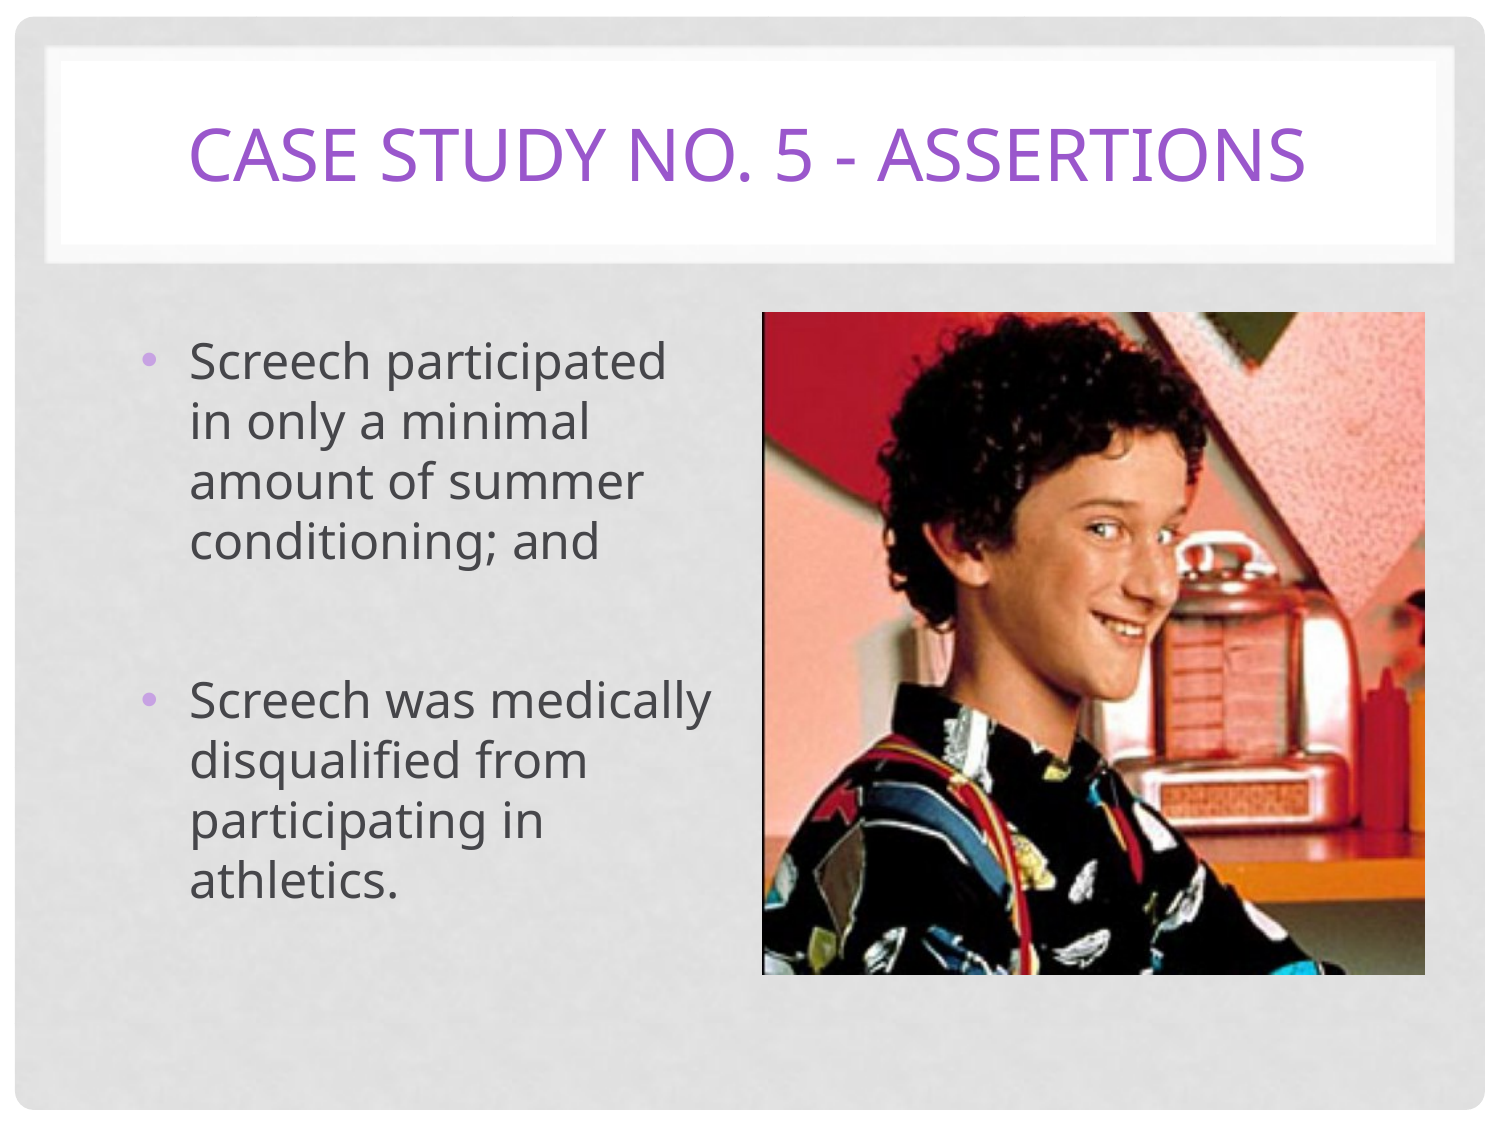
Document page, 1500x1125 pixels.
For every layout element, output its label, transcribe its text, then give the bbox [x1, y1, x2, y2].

list Screech participated in only a minimal amount of summer conditioning; and Screech was medically disqualified from participating in athletics. [69, 281, 733, 1005]
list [762, 311, 1426, 975]
title Case study no. 5 - assertions [69, 66, 1425, 238]
